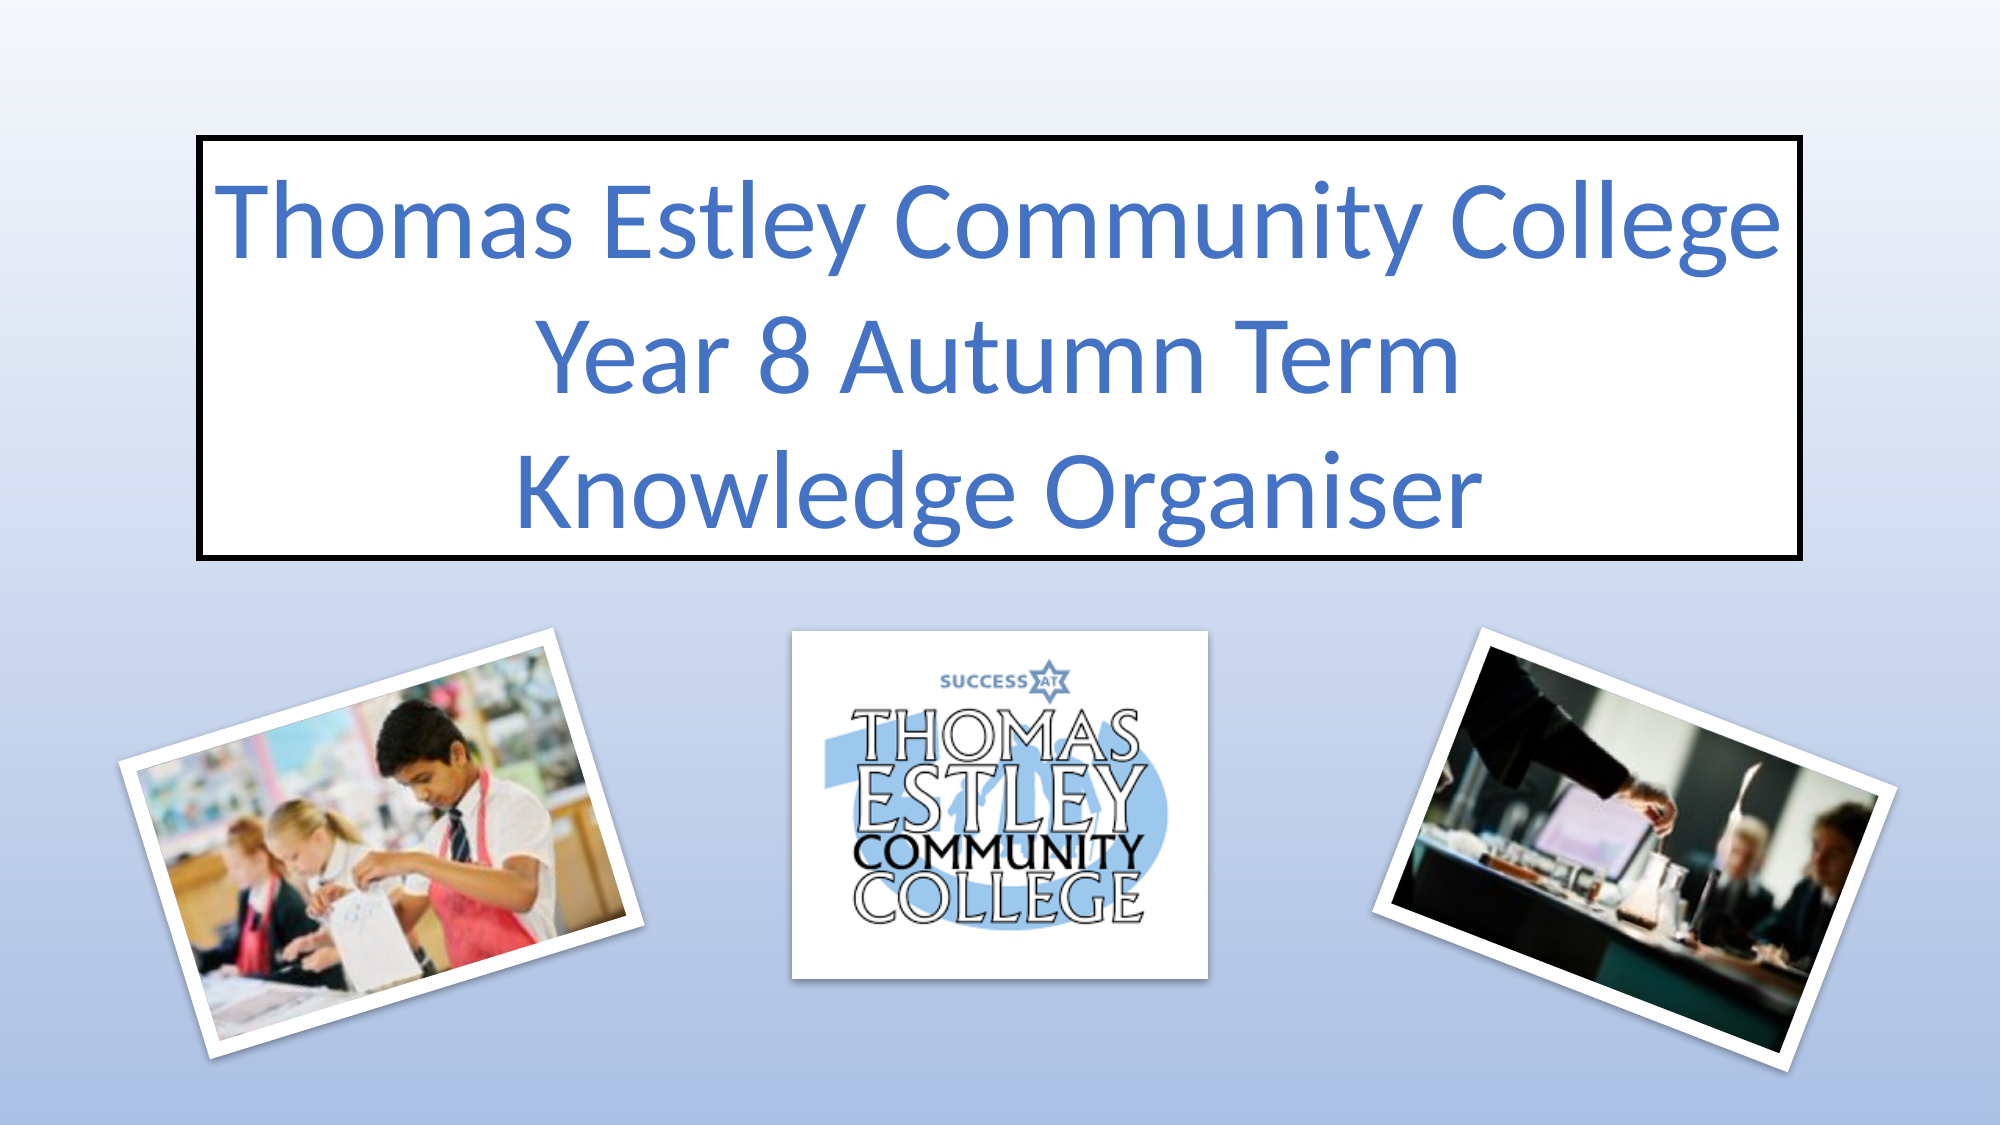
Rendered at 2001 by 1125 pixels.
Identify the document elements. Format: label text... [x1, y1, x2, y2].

picture [138, 647, 625, 1040]
picture [1392, 647, 1878, 1052]
text_box Thomas Estley Community College Year 8 Autumn Term Knowledge Organiser [198, 137, 1801, 559]
picture [806, 645, 1194, 965]
